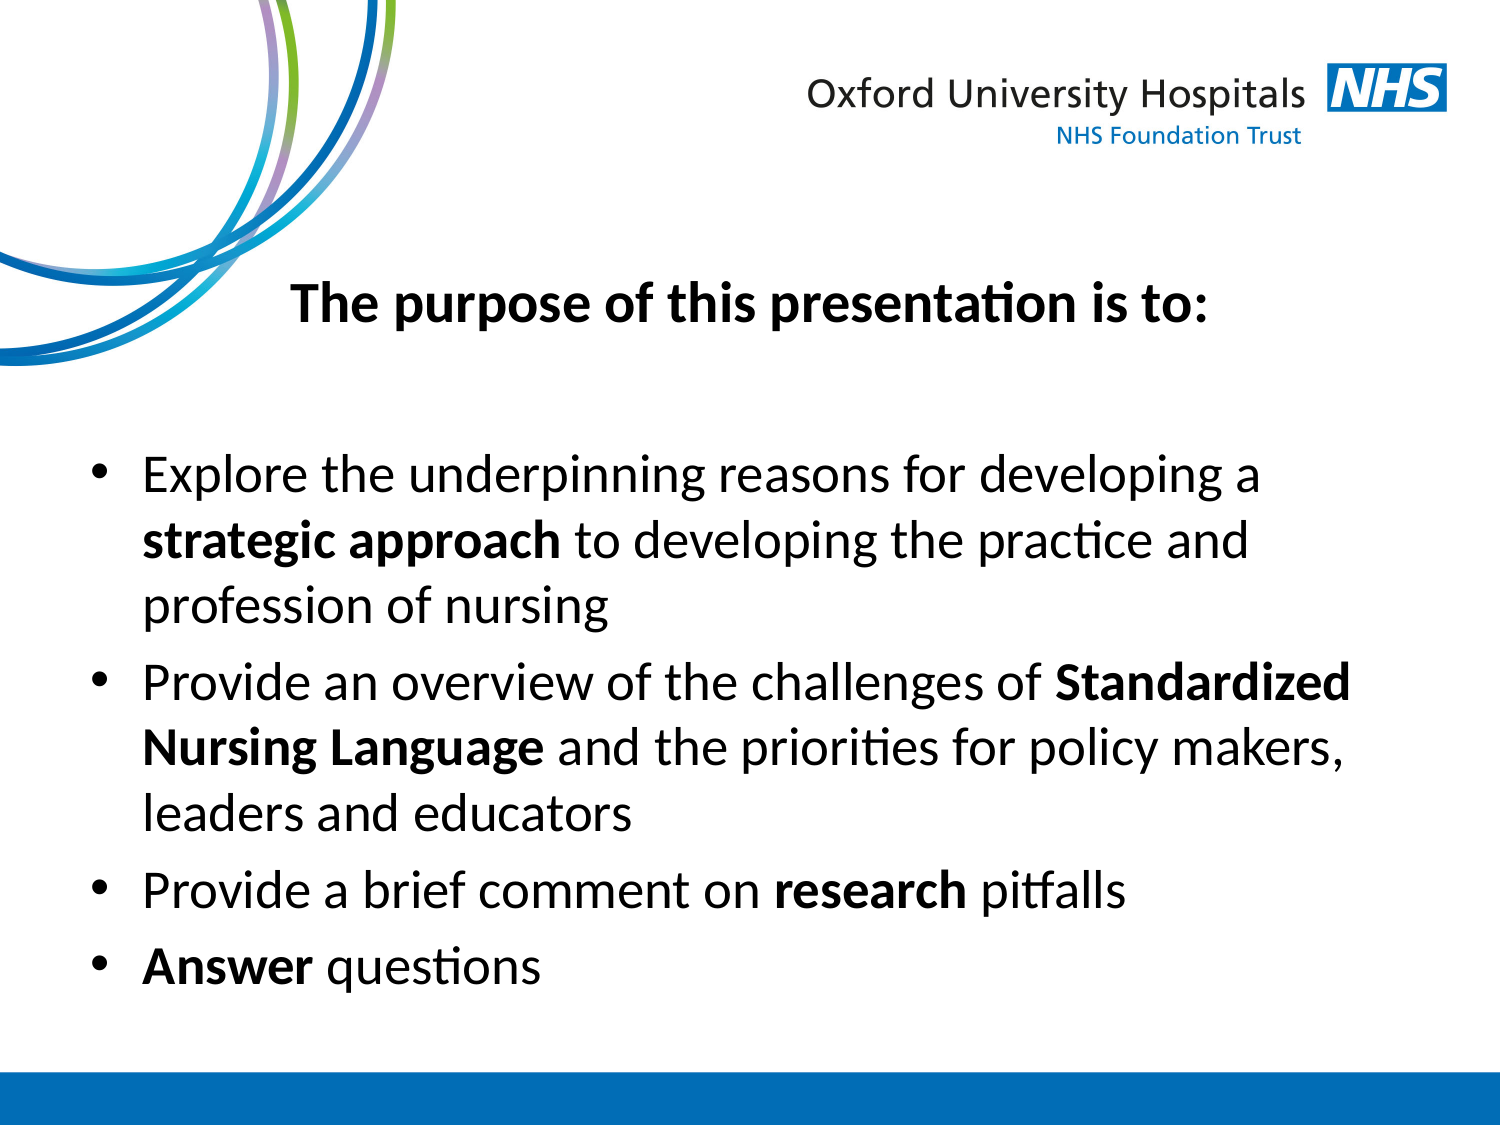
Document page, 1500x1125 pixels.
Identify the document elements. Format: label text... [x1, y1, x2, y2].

list Explore the underpinning reasons for developing a strategic approach to developing the practice and profession of nursing Provide an overview of the challenges of Standardized Nursing Language and the priorities for policy makers, leaders and educators Provide a brief comment on research pitfalls Answer questions [75, 430, 1425, 1005]
title The purpose of this presentation is to: [75, 217, 1425, 381]
picture [0, 0, 1500, 1125]
